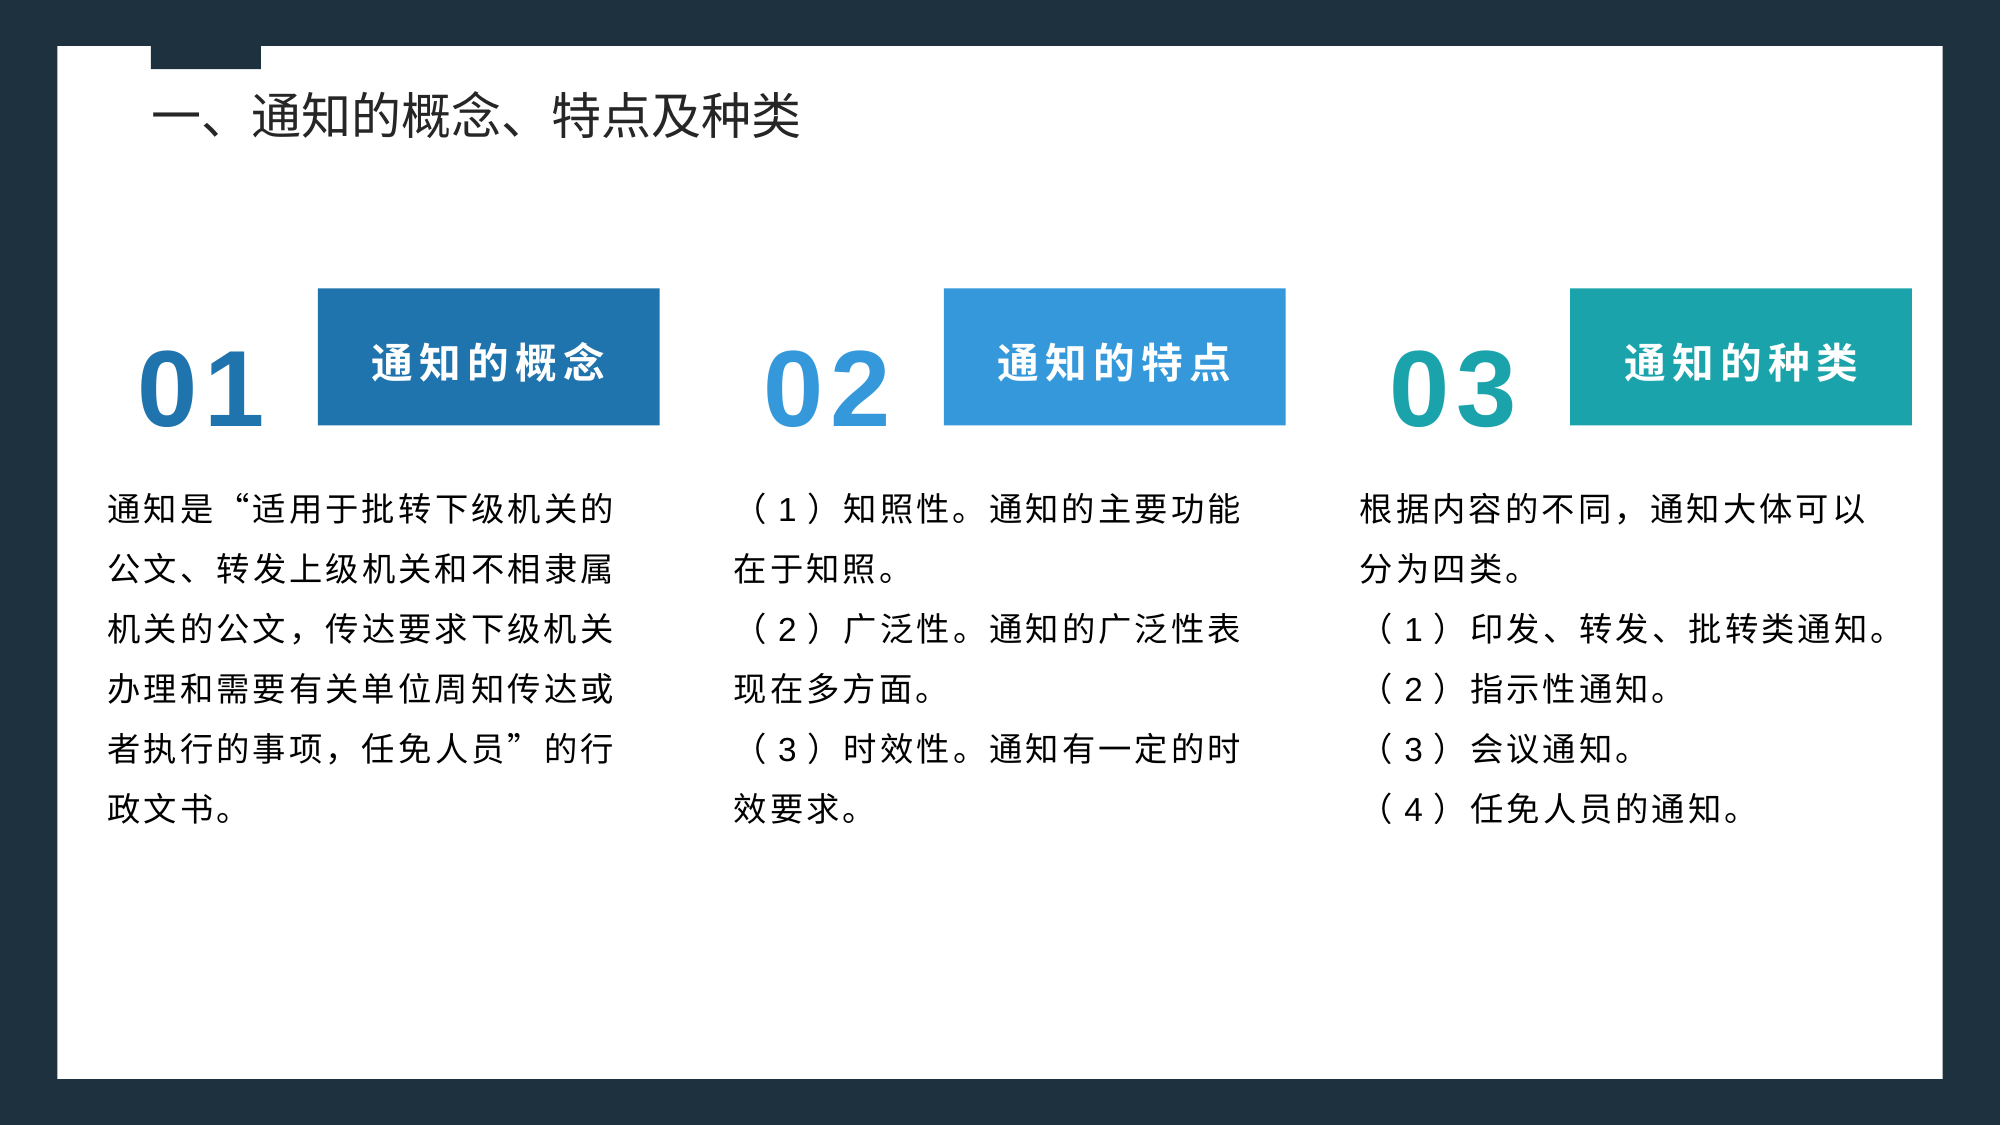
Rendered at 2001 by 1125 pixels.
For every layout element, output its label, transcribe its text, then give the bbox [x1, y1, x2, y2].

text_box 通知的种类 [1569, 287, 1913, 426]
text_box 01 [92, 255, 310, 458]
text_box 03 [1344, 255, 1562, 458]
text_box 一、通知的概念、特点及种类 [150, 77, 883, 152]
text_box 02 [718, 255, 936, 458]
text_box 通知是“适用于批转下级机关的公文、转发上级机关和不相隶属机关的公文，传达要求下级机关办理和需要有关单位周知传达或者执行的事项，任免人员”的行政文书。 [92, 460, 660, 855]
text_box （1）知照性。通知的主要功能在于知照。 （2）广泛性。通知的广泛性表现在多方面。 （3）时效性。通知有一定的时效要求。 [718, 460, 1286, 855]
text_box 通知的特点 [943, 287, 1287, 426]
text_box 通知的概念 [317, 287, 661, 426]
text_box 根据内容的不同，通知大体可以分为四类。 （1）印发、转发、批转类通知。 （2）指示性通知。 （3）会议通知。 （4）任免人员的通知。 [1344, 460, 1912, 855]
